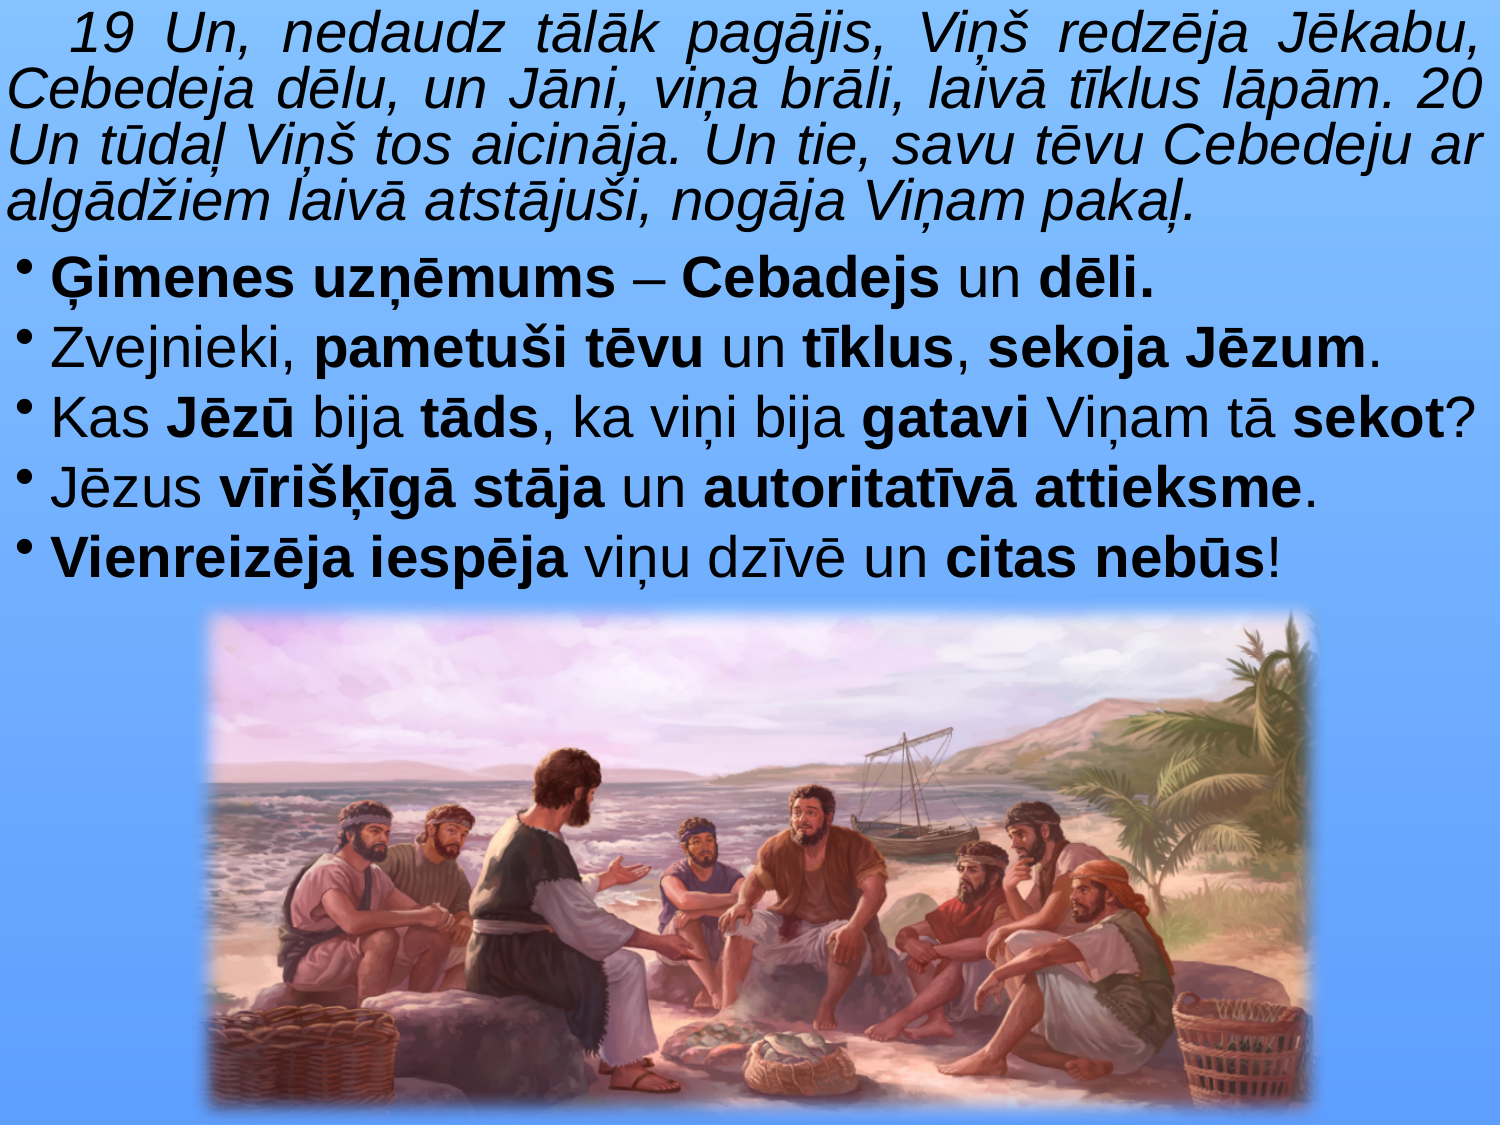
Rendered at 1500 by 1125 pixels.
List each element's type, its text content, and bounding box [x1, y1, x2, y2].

picture [192, 597, 1325, 1125]
text_box Ģimenes uzņēmums – Cebadejs un dēli. Zvejnieki, pametuši tēvu un tīklus, sekoja Jēzum. Kas Jēzū bija tāds, ka viņi bija gatavi Viņam tā sekot? Jēzus vīrišķīgā stāja un autoritatīvā attieksme. Vienreizēja iespēja viņu dzīvē un citas nebūs! [0, 231, 1500, 597]
list 19 Un, nedaudz tālāk pagājis, Viņš redzēja Jēkabu, Cebedeja dēlu, un Jāni, viņa brāli, laivā tīklus lāpām. 20 Un tūdaļ Viņš tos aicināja. Un tie, savu tēvu Cebedeju ar algādžiem laivā atstājuši, nogāja Viņam pakaļ. [0, 0, 1500, 198]
